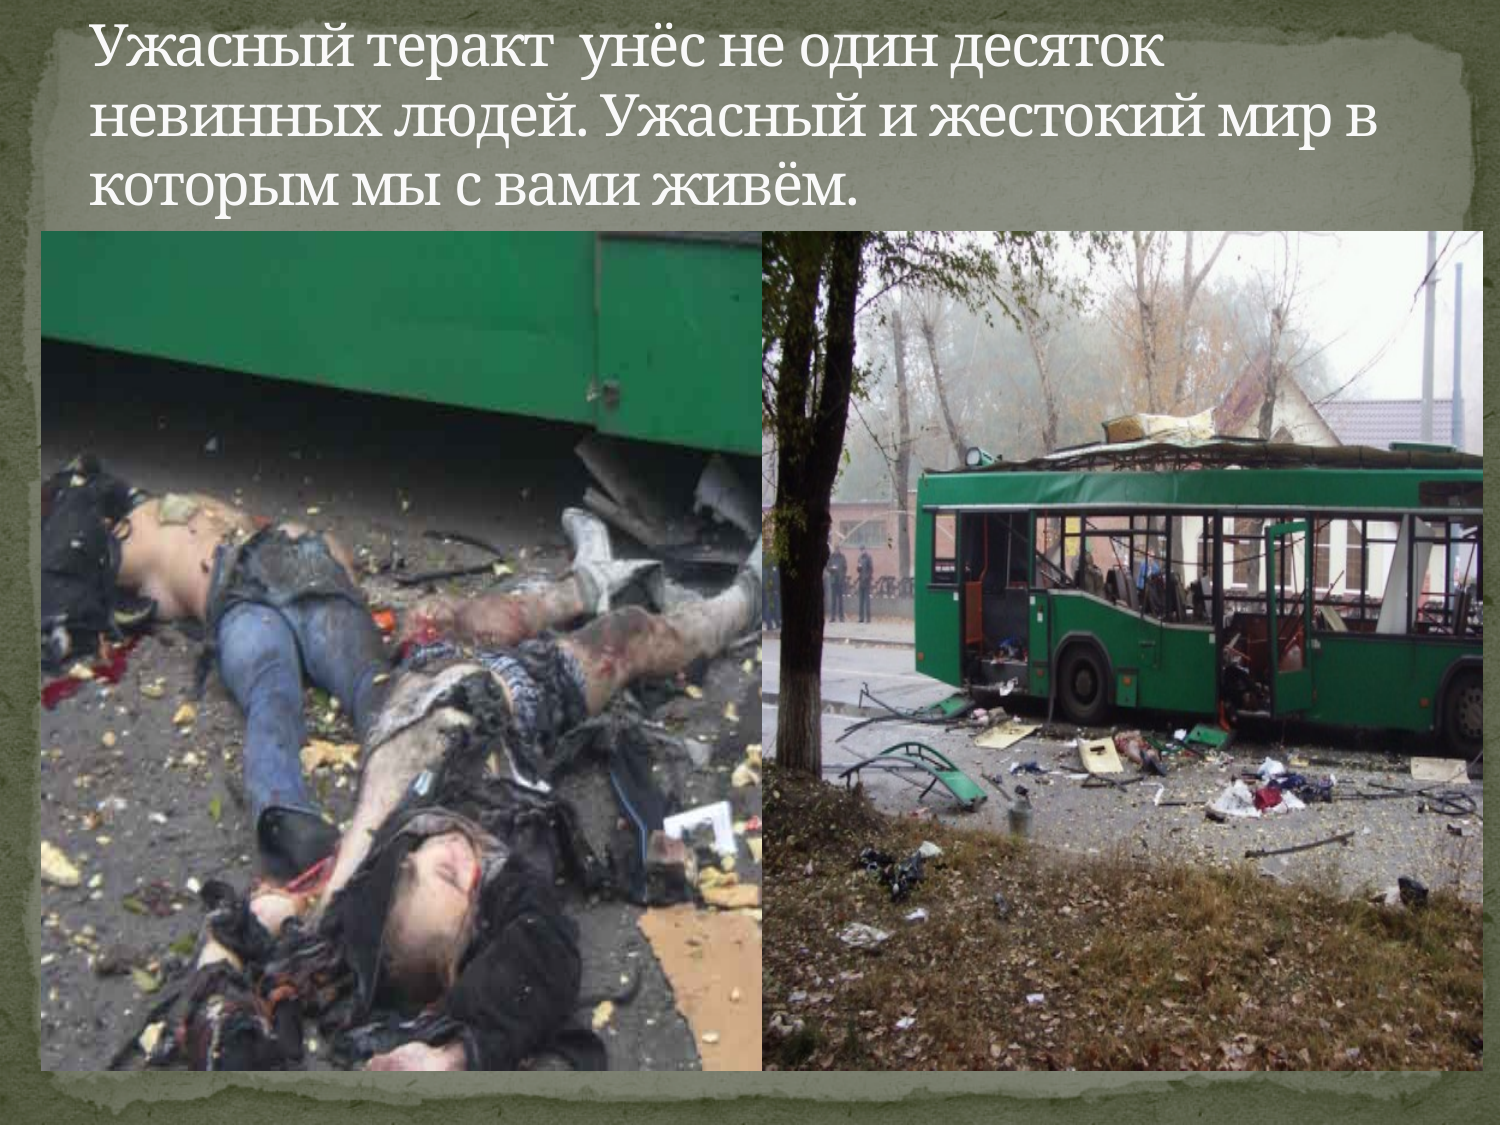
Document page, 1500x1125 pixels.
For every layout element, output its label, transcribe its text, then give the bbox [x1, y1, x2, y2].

title Ужасный теракт унёс не один десяток невинных людей. Ужасный и жестокий мир в которым мы с вами живём. [74, 24, 1425, 221]
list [764, 233, 1482, 1070]
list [43, 233, 753, 1068]
